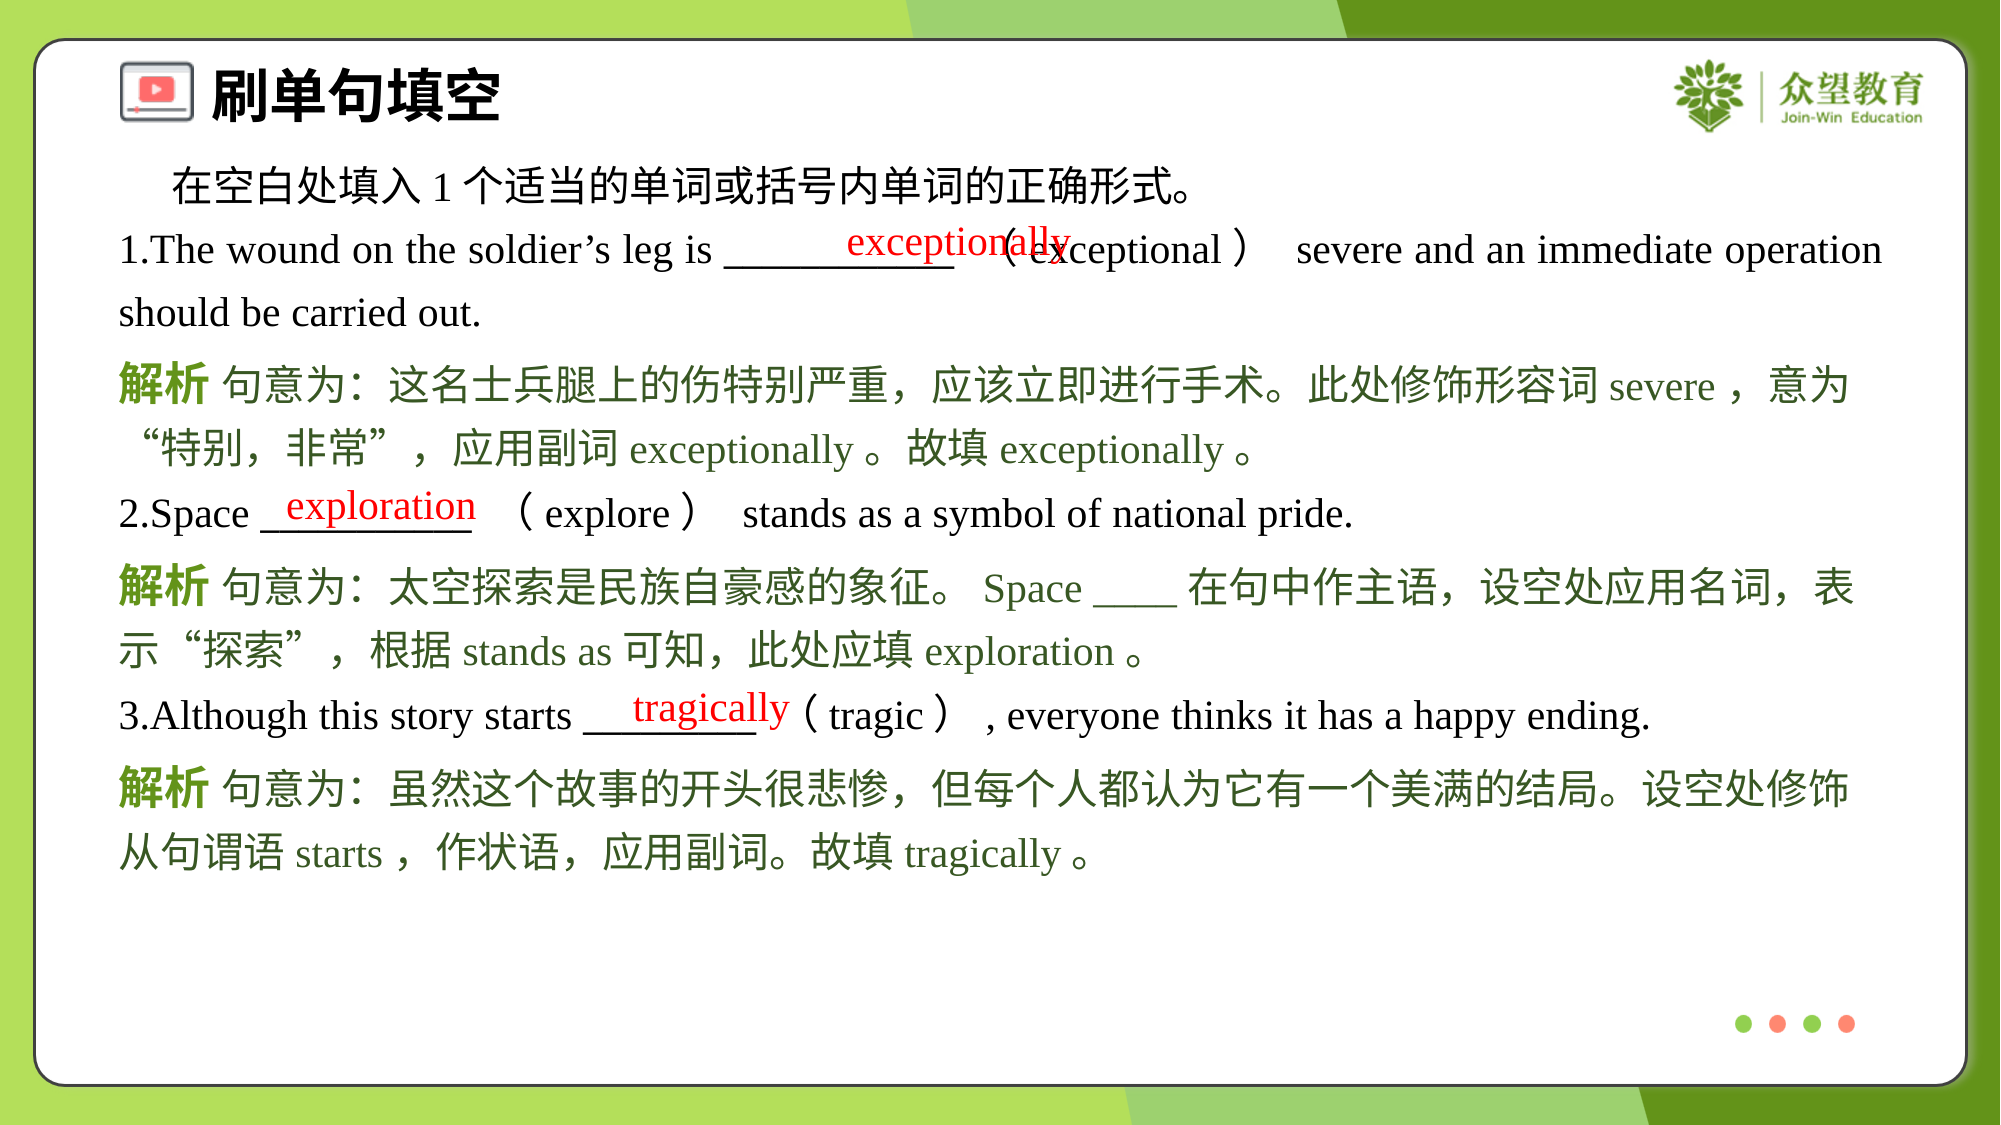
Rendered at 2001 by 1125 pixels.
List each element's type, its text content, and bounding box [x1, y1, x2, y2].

text_box exceptionally [842, 201, 1076, 259]
text_box 解析 句意为：虽然这个故事的开头很悲惨，但每个人都认为它有一个美满的结局。设空处修饰从句谓语starts，作状语，应用副词。故填tragically。 [118, 744, 1883, 872]
picture [0, 0, 2000, 1125]
text_box 在空白处填入1个适当的单词或括号内单词的正确形式。 1.The wound on the soldier’s leg is ____________ （exceptional） severe and an immediate operation should be carried out. [118, 146, 1883, 329]
text_box 2.Space ___________ （explore） stands as a symbol of national pride. [118, 473, 1883, 531]
text_box 3.Although this story starts _________ （tragic）, everyone thinks it has a happy ending. [118, 675, 1883, 733]
text_box 解析 句意为：太空探索是民族自豪感的象征。Space ____在句中作主语，设空处应用名词，表示“探索”，根据stands as可知，此处应填exploration。 [118, 542, 1883, 669]
text_box 解析 句意为：这名士兵腿上的伤特别严重，应该立即进行手术。此处修饰形容词severe，意为“特别，非常”，应用副词exceptionally。故填exceptionally。 [118, 340, 1883, 468]
text_box tragically [628, 667, 795, 725]
text_box exploration [282, 464, 481, 523]
